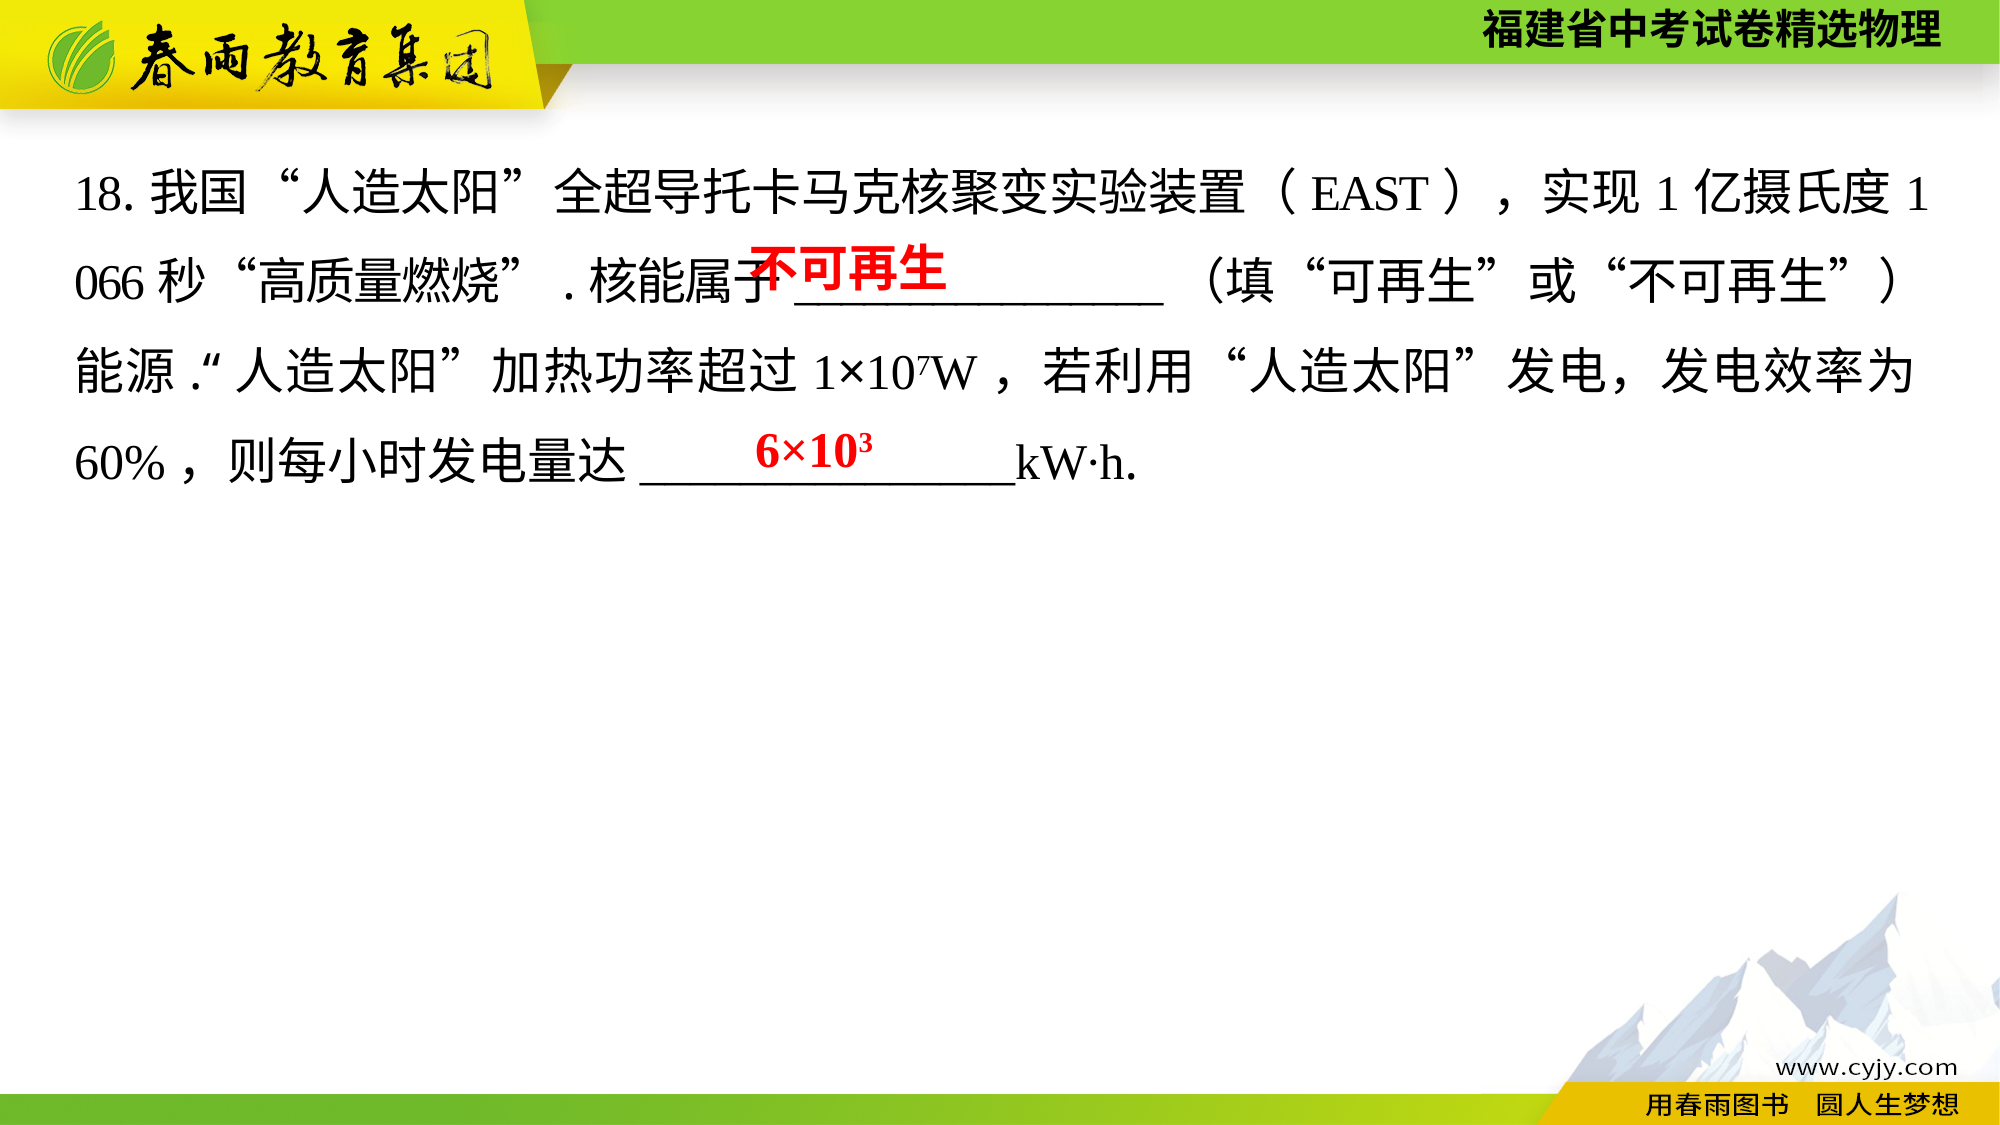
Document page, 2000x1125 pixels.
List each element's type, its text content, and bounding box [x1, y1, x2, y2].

text_box 不可再生 [683, 229, 1014, 305]
list 18.我国“人造太阳”全超导托卡马克核聚变实验装置（EAST），实现1亿摄氏度1 066秒“高质量燃烧”.核能属于________________（填“可再生”或“不可再生”）能源.“人造太阳”加热功率超过1×107W，若利用“人造太阳”发电，发电效率为60%，则每小时发电量达_______________kW∙h. [59, 122, 1944, 502]
text_box 6×103 [740, 409, 888, 485]
picture [0, 0, 2000, 1125]
